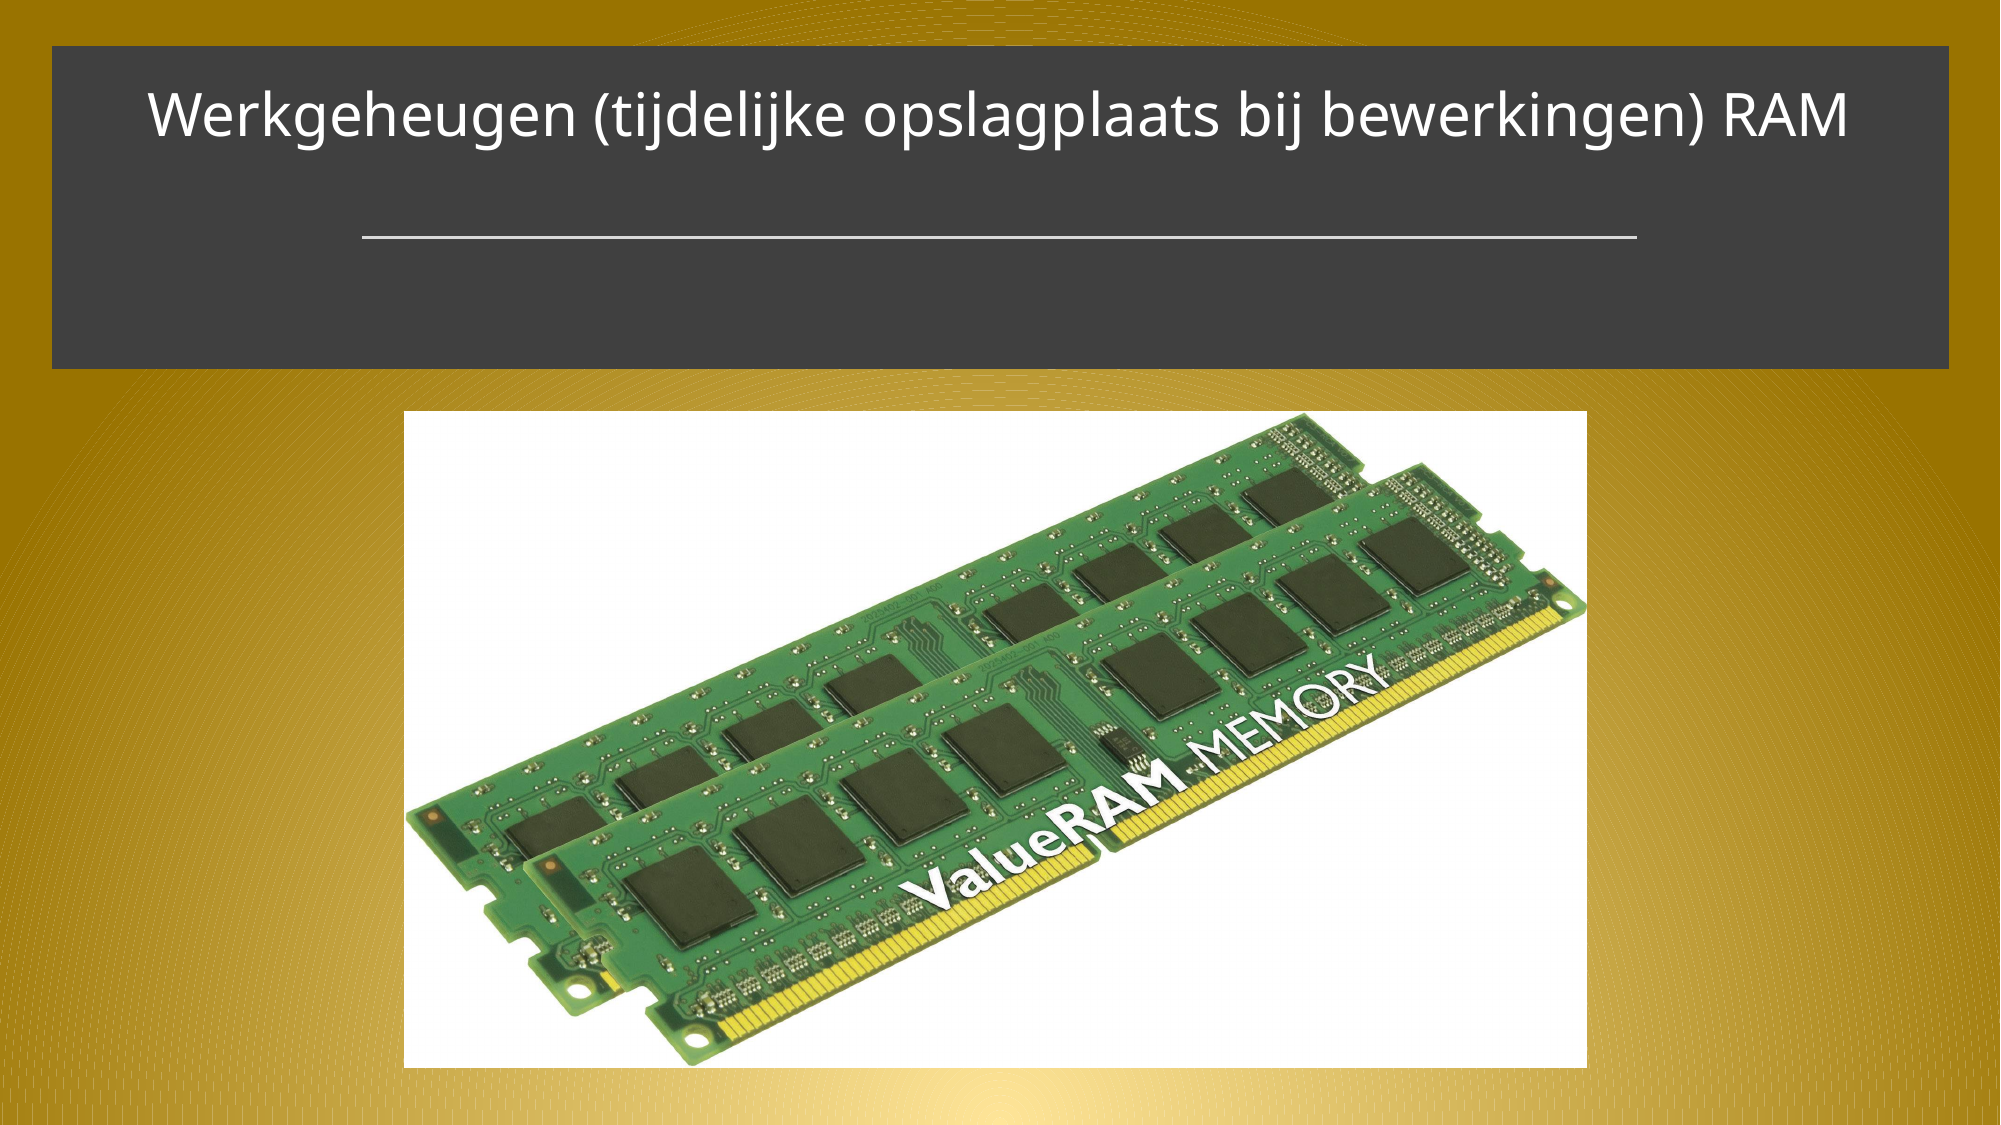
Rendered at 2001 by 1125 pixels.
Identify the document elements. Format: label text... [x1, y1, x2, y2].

title Werkgeheugen (tijdelijke opslagplaats bij bewerkingen) RAM [86, 76, 1914, 230]
text_box [61, 55, 1939, 360]
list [404, 411, 1587, 1068]
